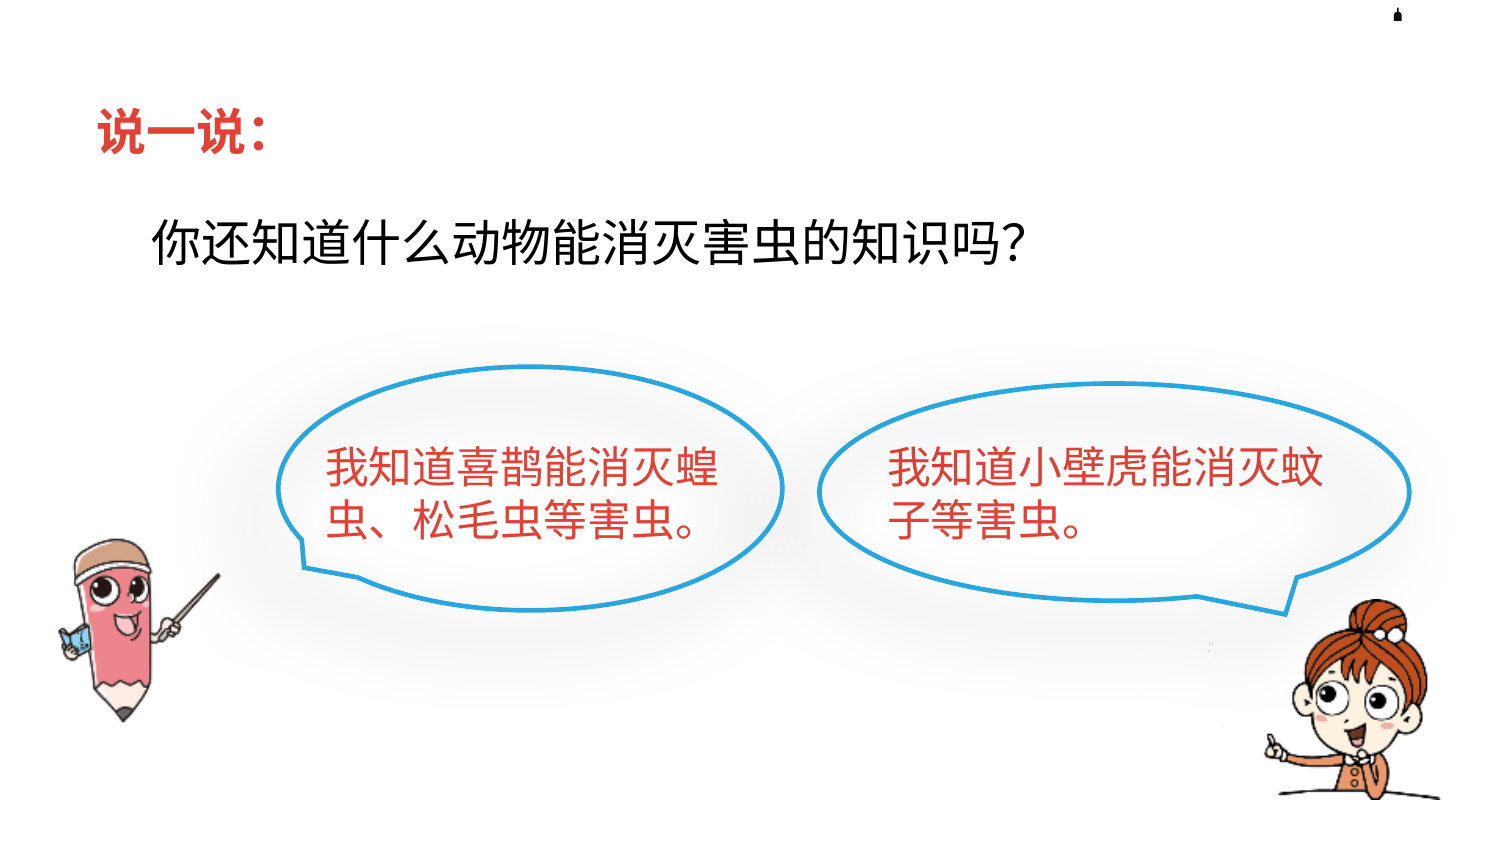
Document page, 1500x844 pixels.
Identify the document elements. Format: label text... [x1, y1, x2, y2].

text_box 你还知道什么动物能消灭害虫的知识吗？ [116, 205, 1369, 278]
picture [1208, 599, 1462, 800]
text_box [819, 383, 1410, 601]
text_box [278, 366, 799, 611]
text_box 说一说： [84, 95, 308, 167]
picture [40, 536, 228, 724]
